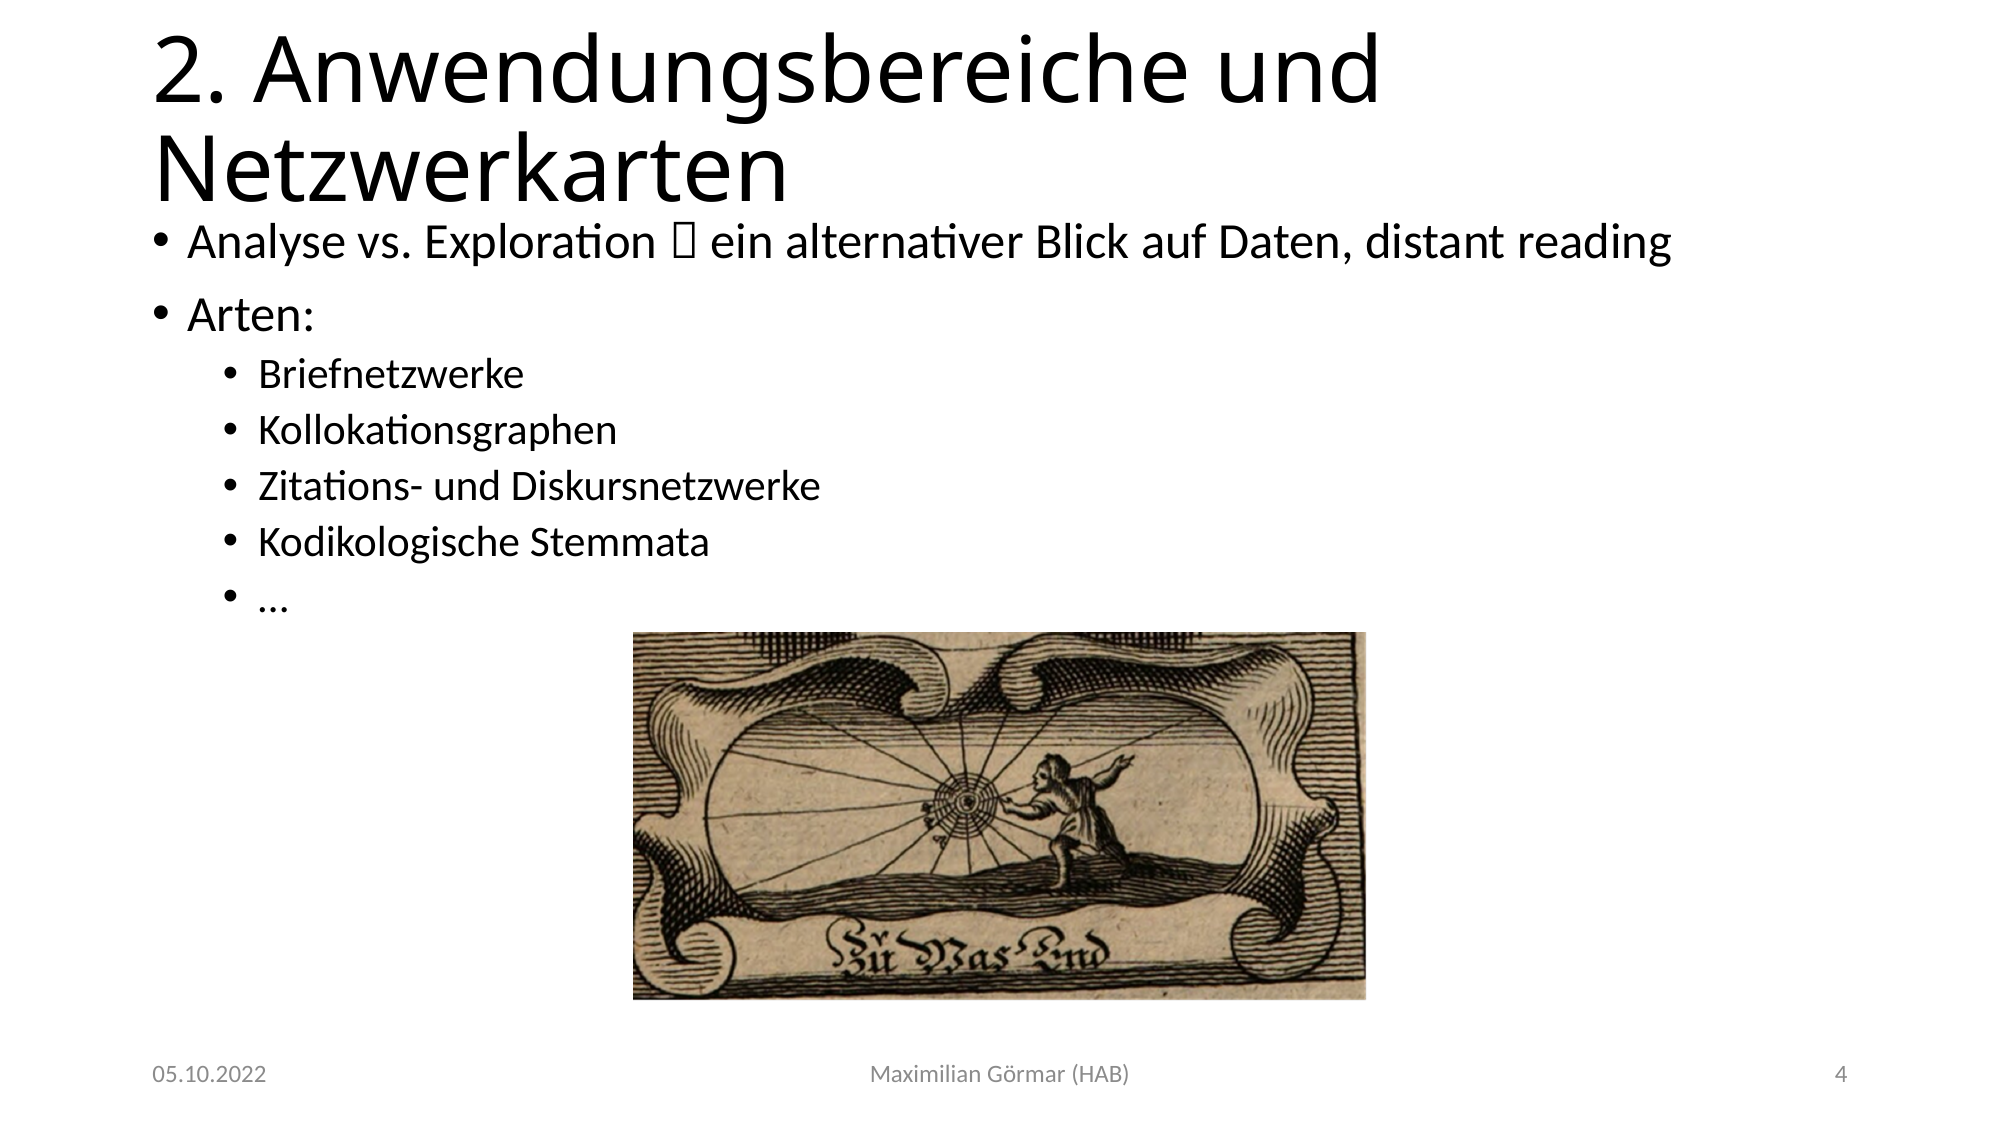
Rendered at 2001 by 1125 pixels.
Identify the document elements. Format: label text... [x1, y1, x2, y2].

list Analyse vs. Exploration  ein alternativer Blick auf Daten, distant reading Arten: Briefnetzwerke Kollokationsgraphen Zitations- und Diskursnetzwerke Kodikologische Stemmata … [137, 207, 1863, 633]
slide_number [137, 1042, 588, 1103]
picture [632, 632, 1367, 1001]
footer Maximilian Görmar (HAB) [662, 1042, 1338, 1103]
title 2. Anwendungsbereiche und Netzwerkarten [137, 59, 1863, 185]
slide_number 4 [1412, 1042, 1863, 1103]
